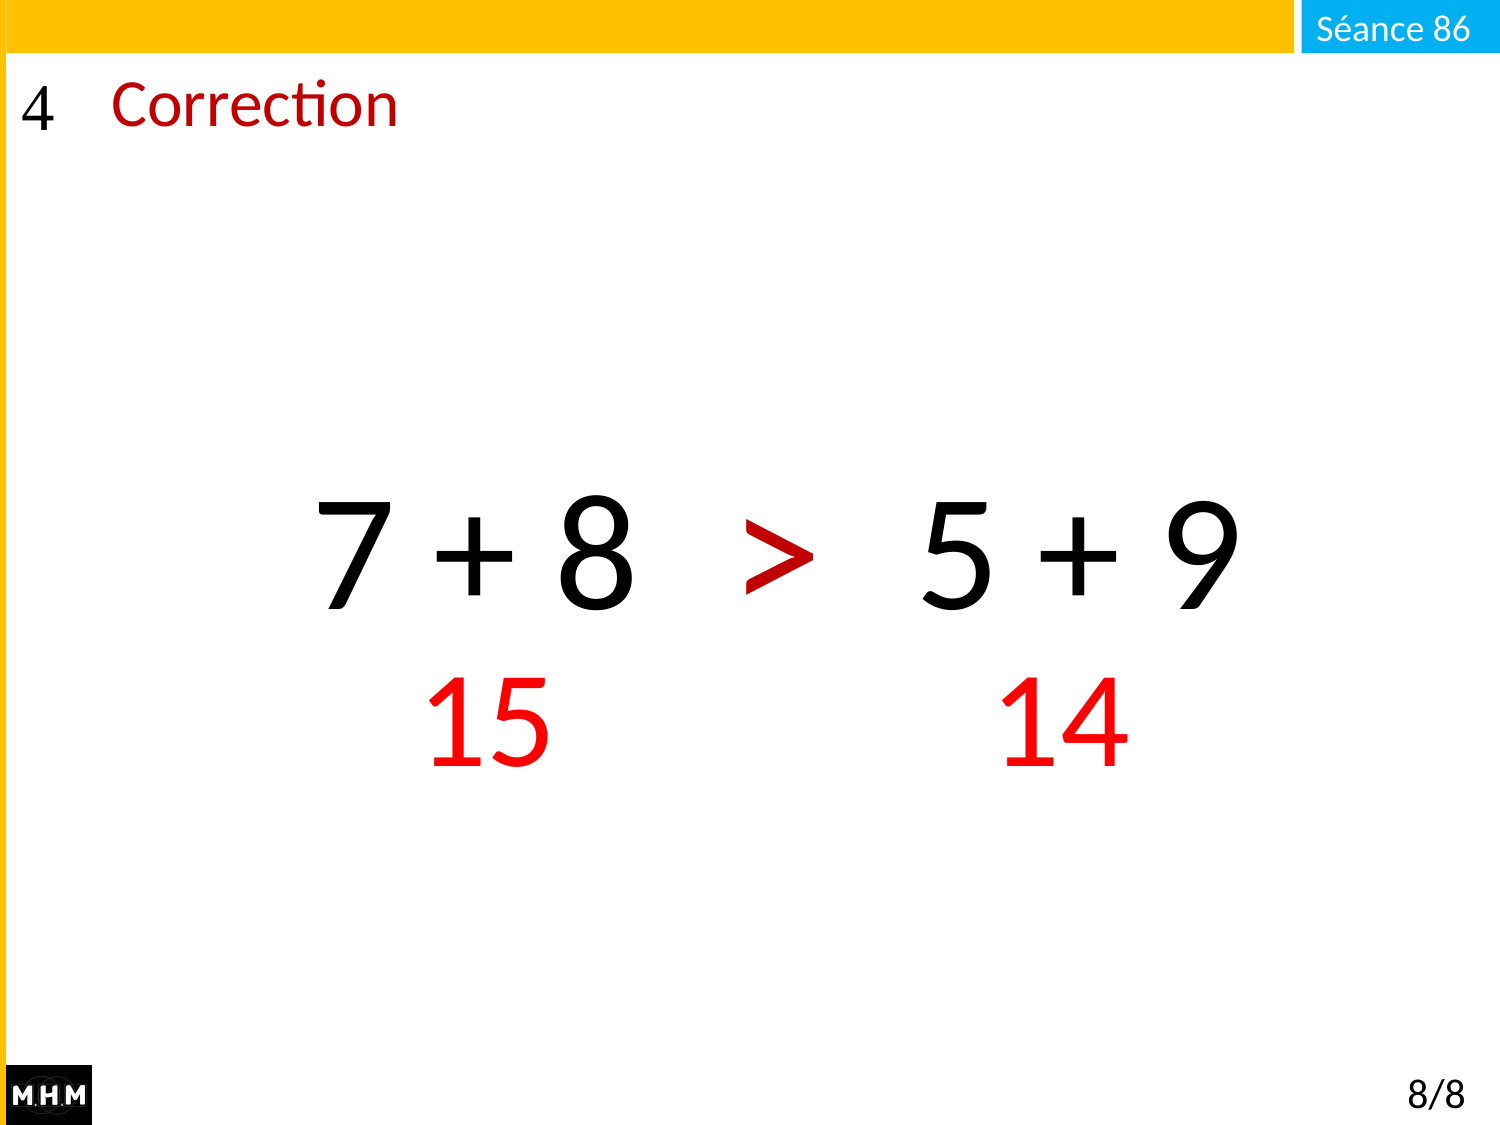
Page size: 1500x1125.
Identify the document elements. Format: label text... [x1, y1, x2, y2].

picture [6, 1065, 92, 1125]
title Correction [96, 60, 1391, 149]
list 8/8 [1373, 1064, 1500, 1125]
text_box 15 14 [371, 621, 1500, 801]
text_box > [672, 425, 880, 621]
text_box 7 + 8 . . . 5 + 9 [880, 435, 1360, 621]
text_box 7 + 8 . . . 5 + 9 [196, 435, 672, 650]
